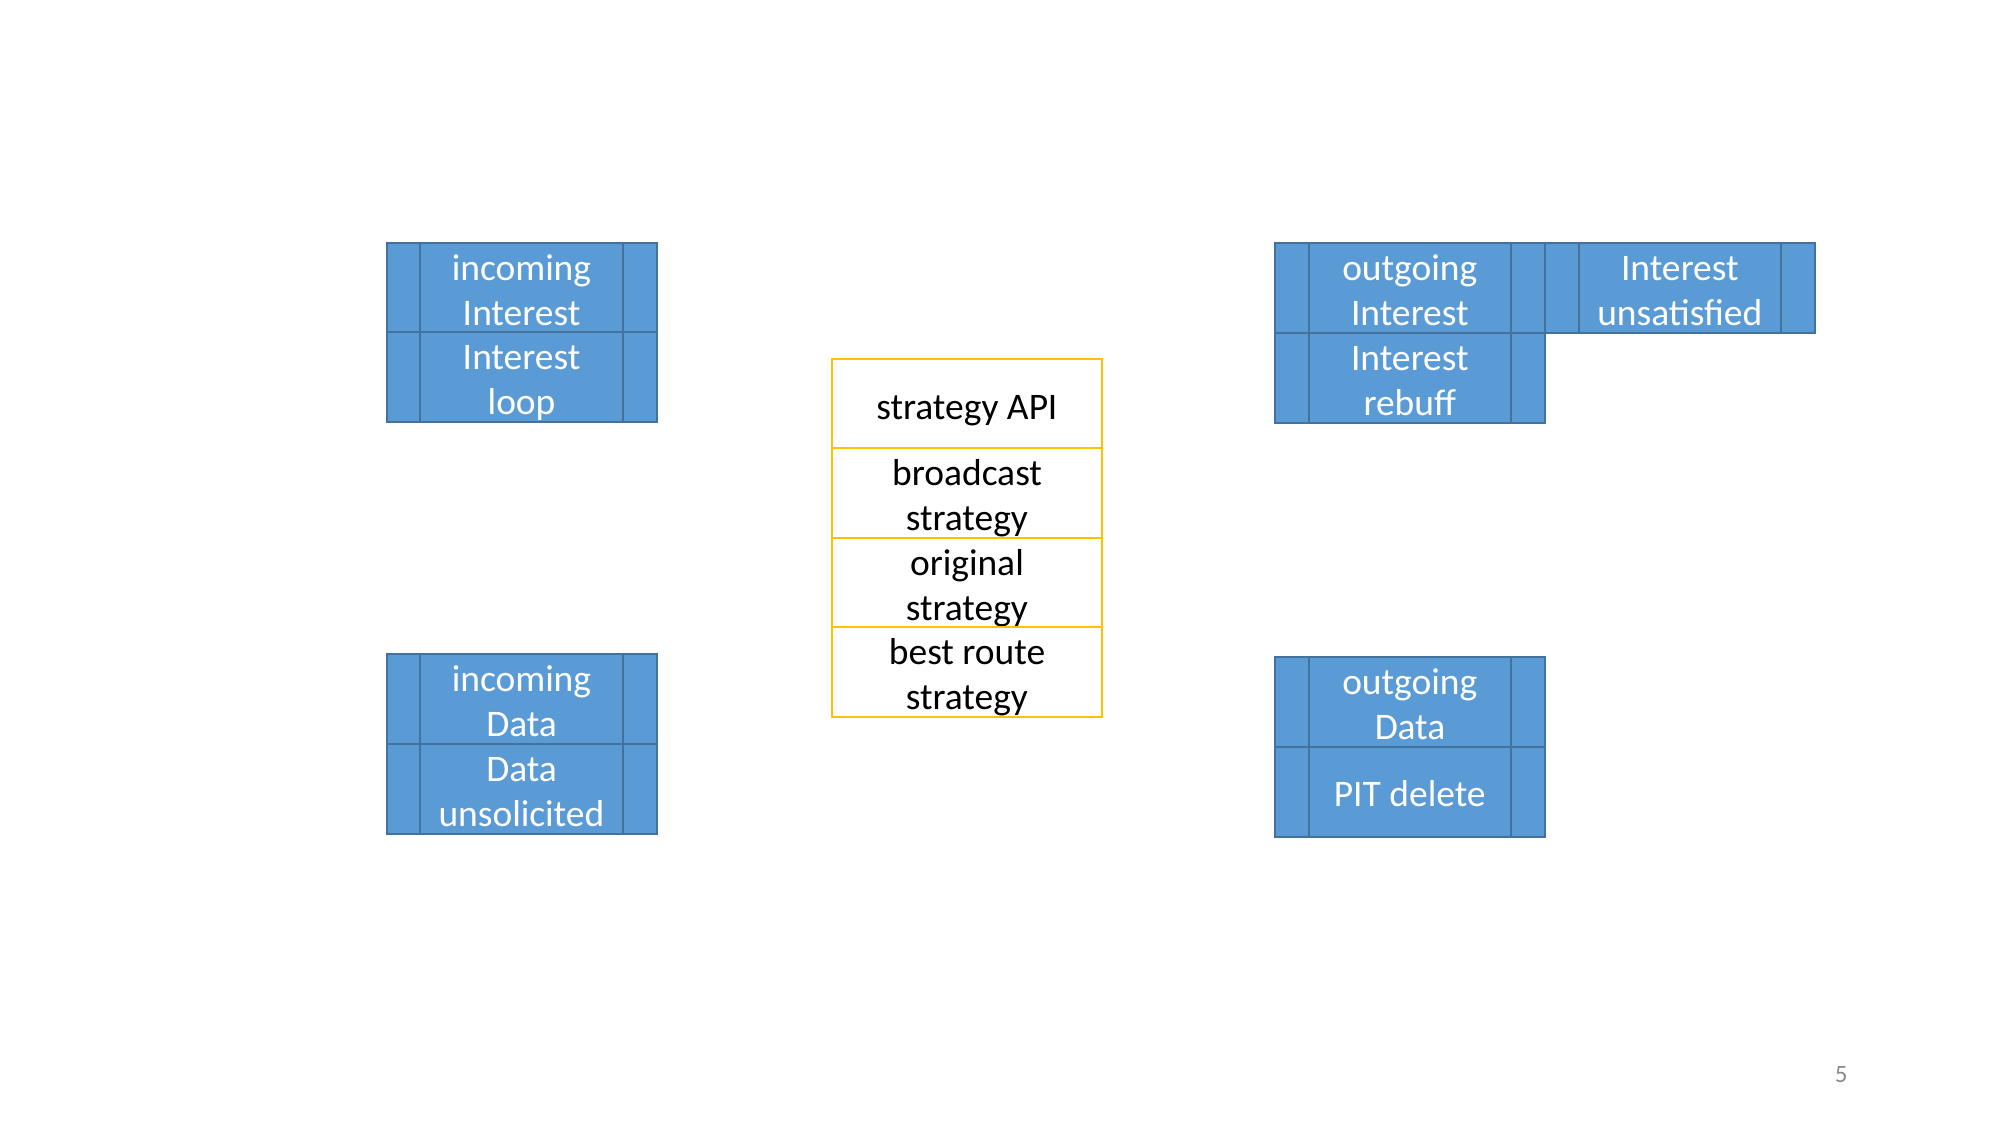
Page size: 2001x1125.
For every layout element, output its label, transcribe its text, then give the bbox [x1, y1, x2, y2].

text_box outgoing Data [1274, 656, 1546, 746]
text_box Interest loop [386, 331, 658, 423]
text_box PIT delete [1274, 746, 1546, 838]
text_box outgoing Interest [1274, 242, 1544, 332]
text_box Interest unsatisfied [1544, 242, 1816, 334]
text_box original strategy [831, 539, 1103, 626]
text_box incoming Data [386, 653, 658, 743]
text_box broadcast strategy [831, 447, 1103, 539]
text_box Interest rebuff [1274, 332, 1546, 424]
text_box incoming Interest [386, 242, 658, 331]
text_box best route strategy [831, 626, 1103, 718]
slide_number 5 [1412, 1042, 1863, 1103]
text_box Data unsolicited [386, 743, 658, 835]
text_box strategy API [831, 358, 1103, 447]
